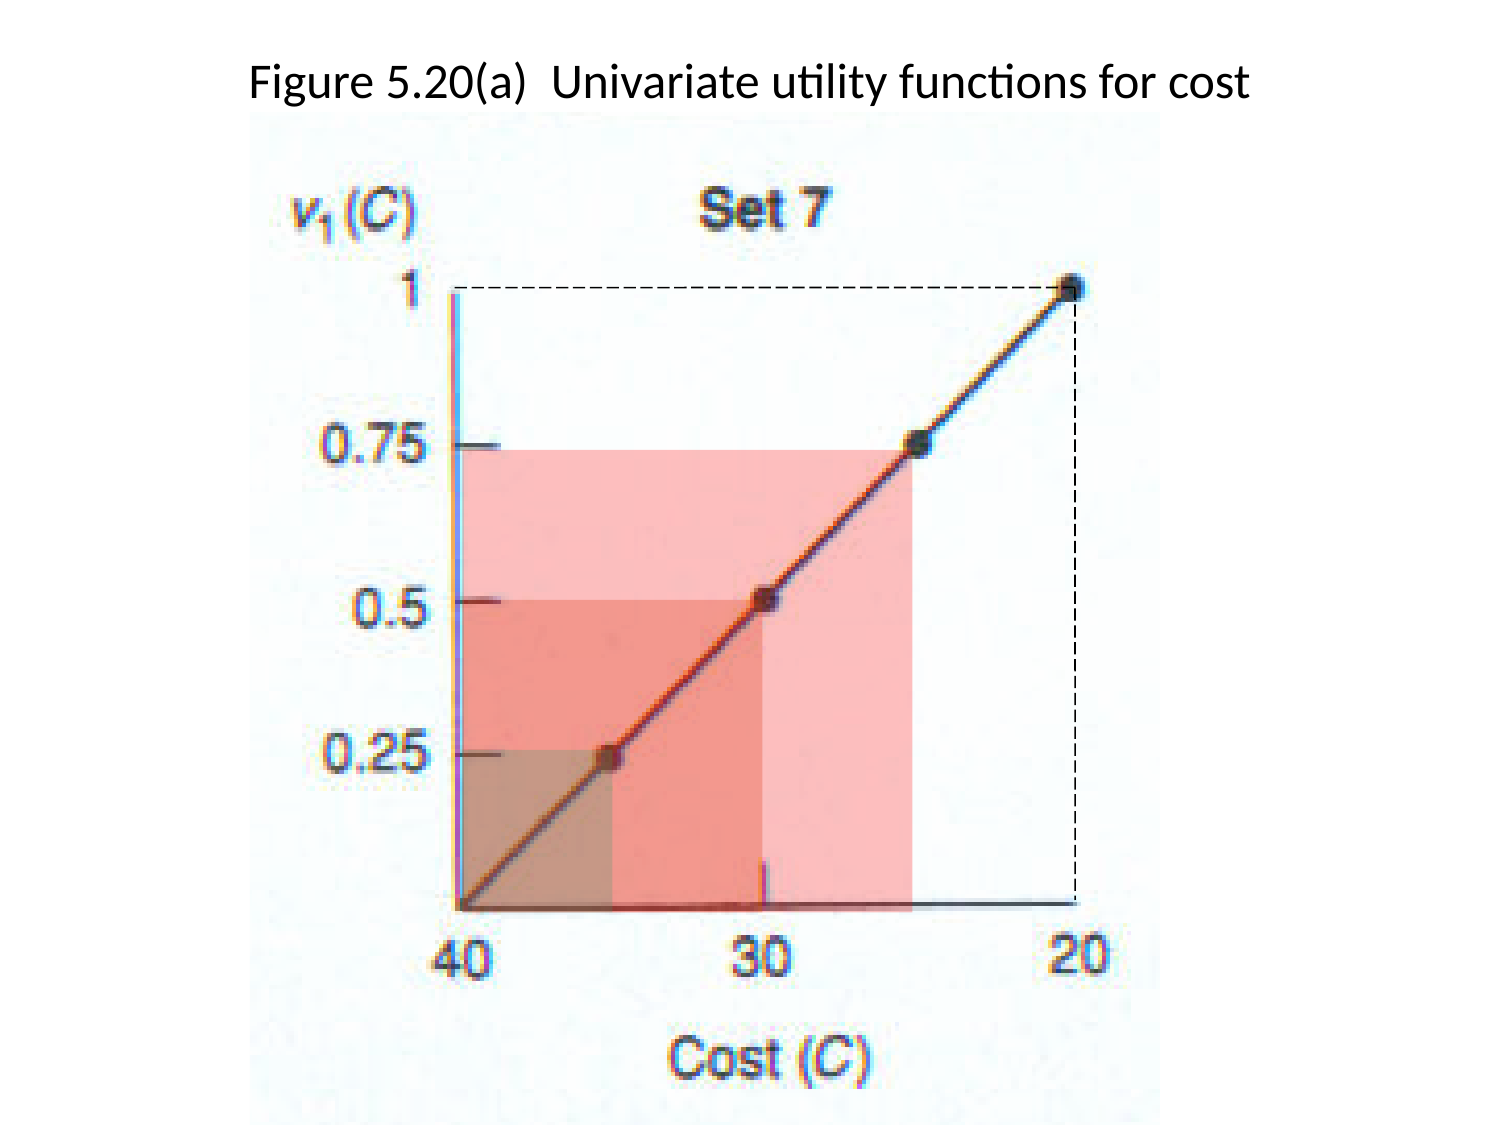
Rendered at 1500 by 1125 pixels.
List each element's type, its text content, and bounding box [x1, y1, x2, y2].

picture [249, 112, 1161, 1125]
title Figure 5.20(a) Univariate utility functions for cost [75, 45, 1425, 113]
